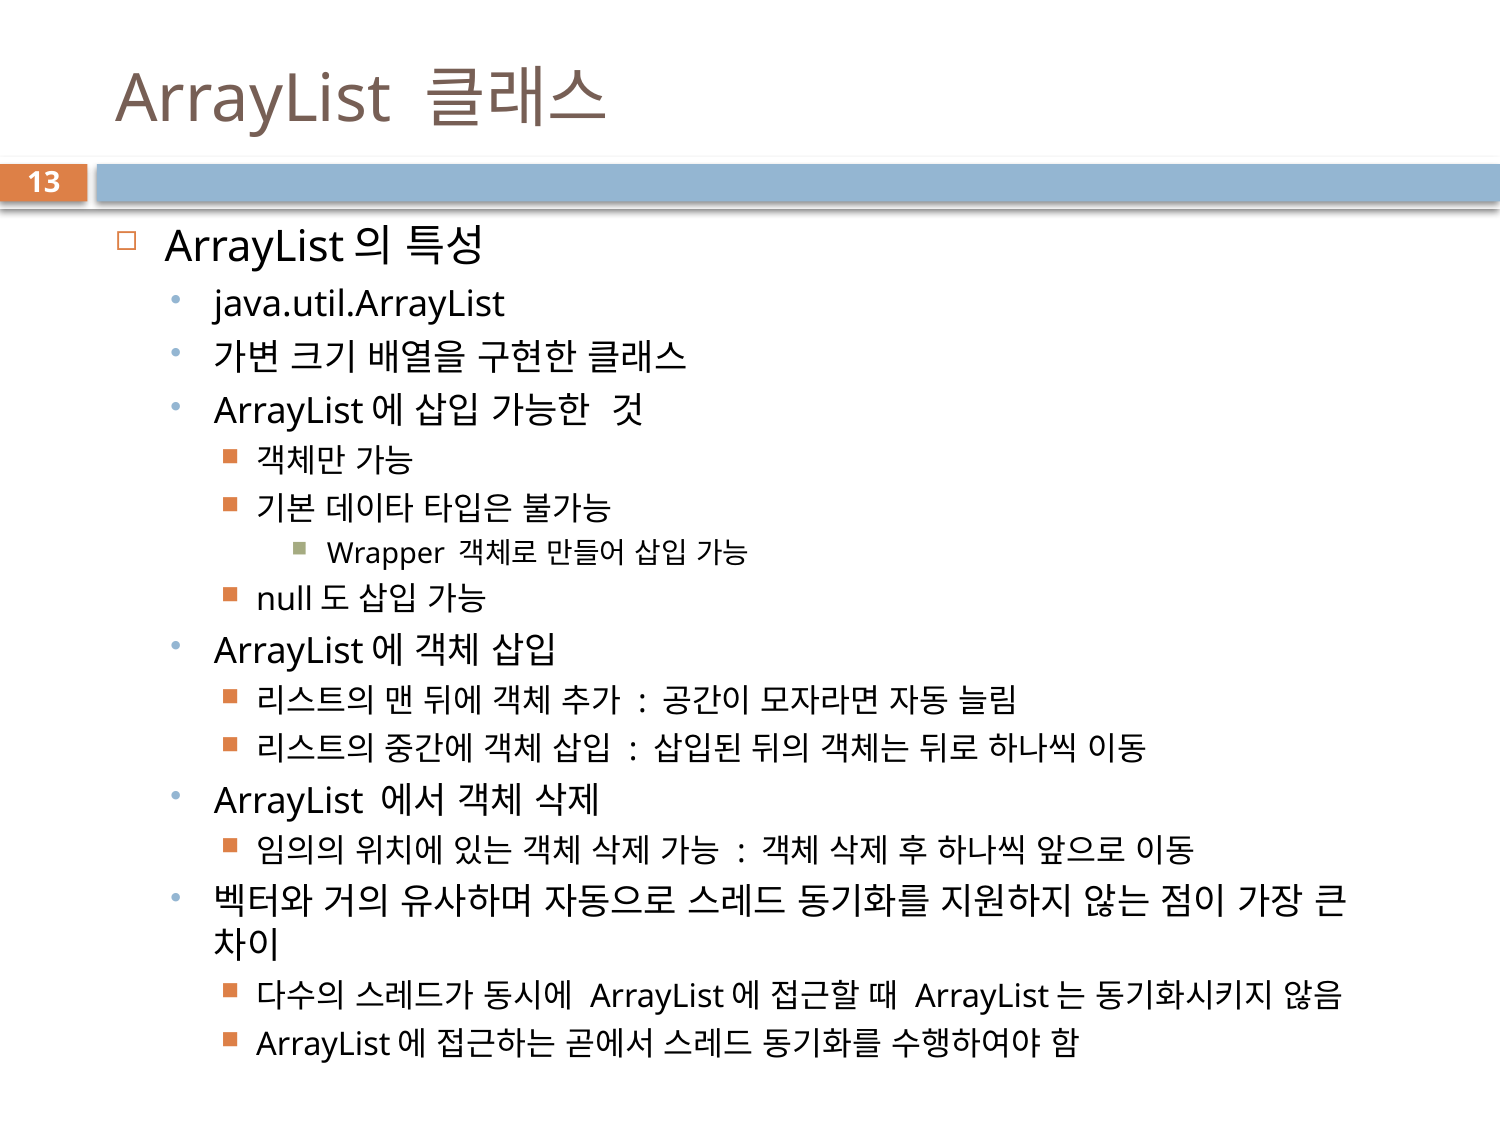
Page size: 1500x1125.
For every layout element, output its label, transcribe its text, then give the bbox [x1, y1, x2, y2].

list ArrayList의 특성 java.util.ArrayList 가변 크기 배열을 구현한 클래스 ArrayList에 삽입 가능한 것 객체만 가능 기본 데이타 타입은 불가능 Wrapper 객체로 만들어 삽입 가능 null도 삽입 가능 ArrayList에 객체 삽입 리스트의 맨 뒤에 객체 추가 : 공간이 모자라면 자동 늘림 리스트의 중간에 객체 삽입 : 삽입된 뒤의 객체는 뒤로 하나씩 이동 ArrayList 에서 객체 삭제 임의의 위치에 있는 객체 삭제 가능 : 객체 삭제 후 하나씩 앞으로 이동 벡터와 거의 유사하며 자동으로 스레드 동기화를 지원하지 않는 점이 가장 큰 차이 다수의 스레드가 동시에 ArrayList에 접근할 때 ArrayList는 동기화시키지 않음 ArrayList에 접근하는 곧에서 스레드 동기화를 수행하여야 함 [100, 210, 1438, 1079]
title ArrayList 클래스 [100, 37, 1438, 153]
slide_number 13 [0, 162, 88, 203]
